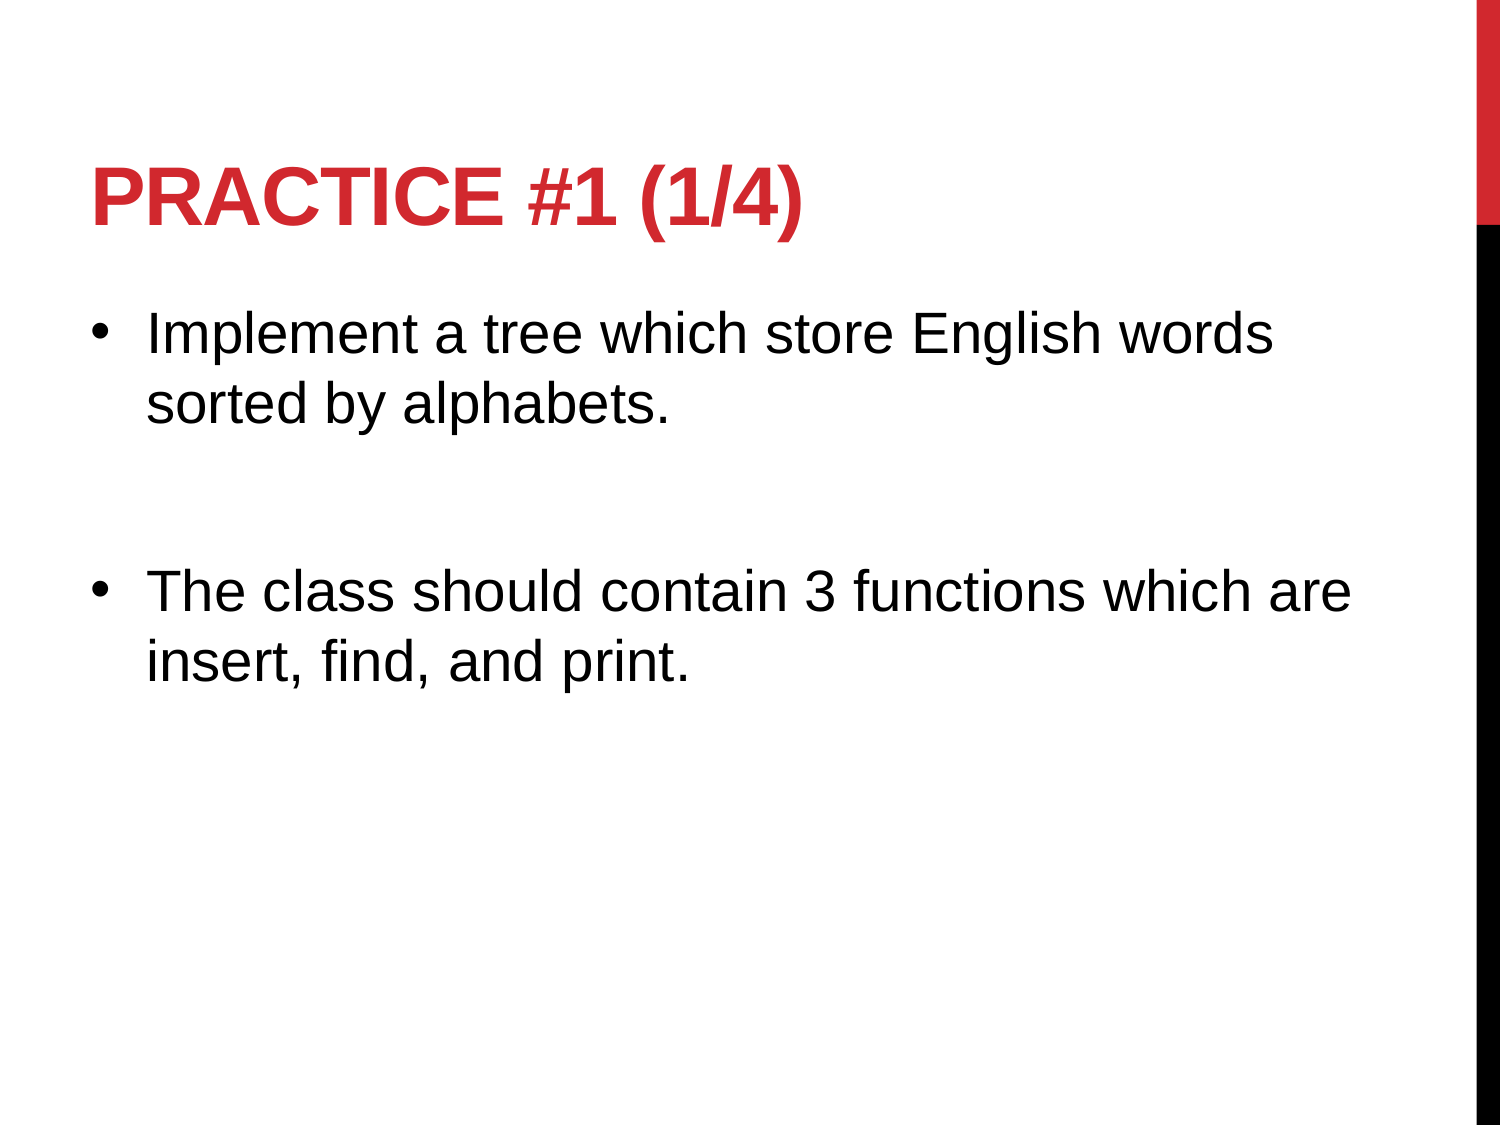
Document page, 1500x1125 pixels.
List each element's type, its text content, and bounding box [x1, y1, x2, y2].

list Implement a tree which store English words sorted by alphabets. The class should contain 3 functions which are insert, find, and print. [75, 287, 1443, 1103]
title Practice #1 (1/4) [75, 25, 1025, 250]
